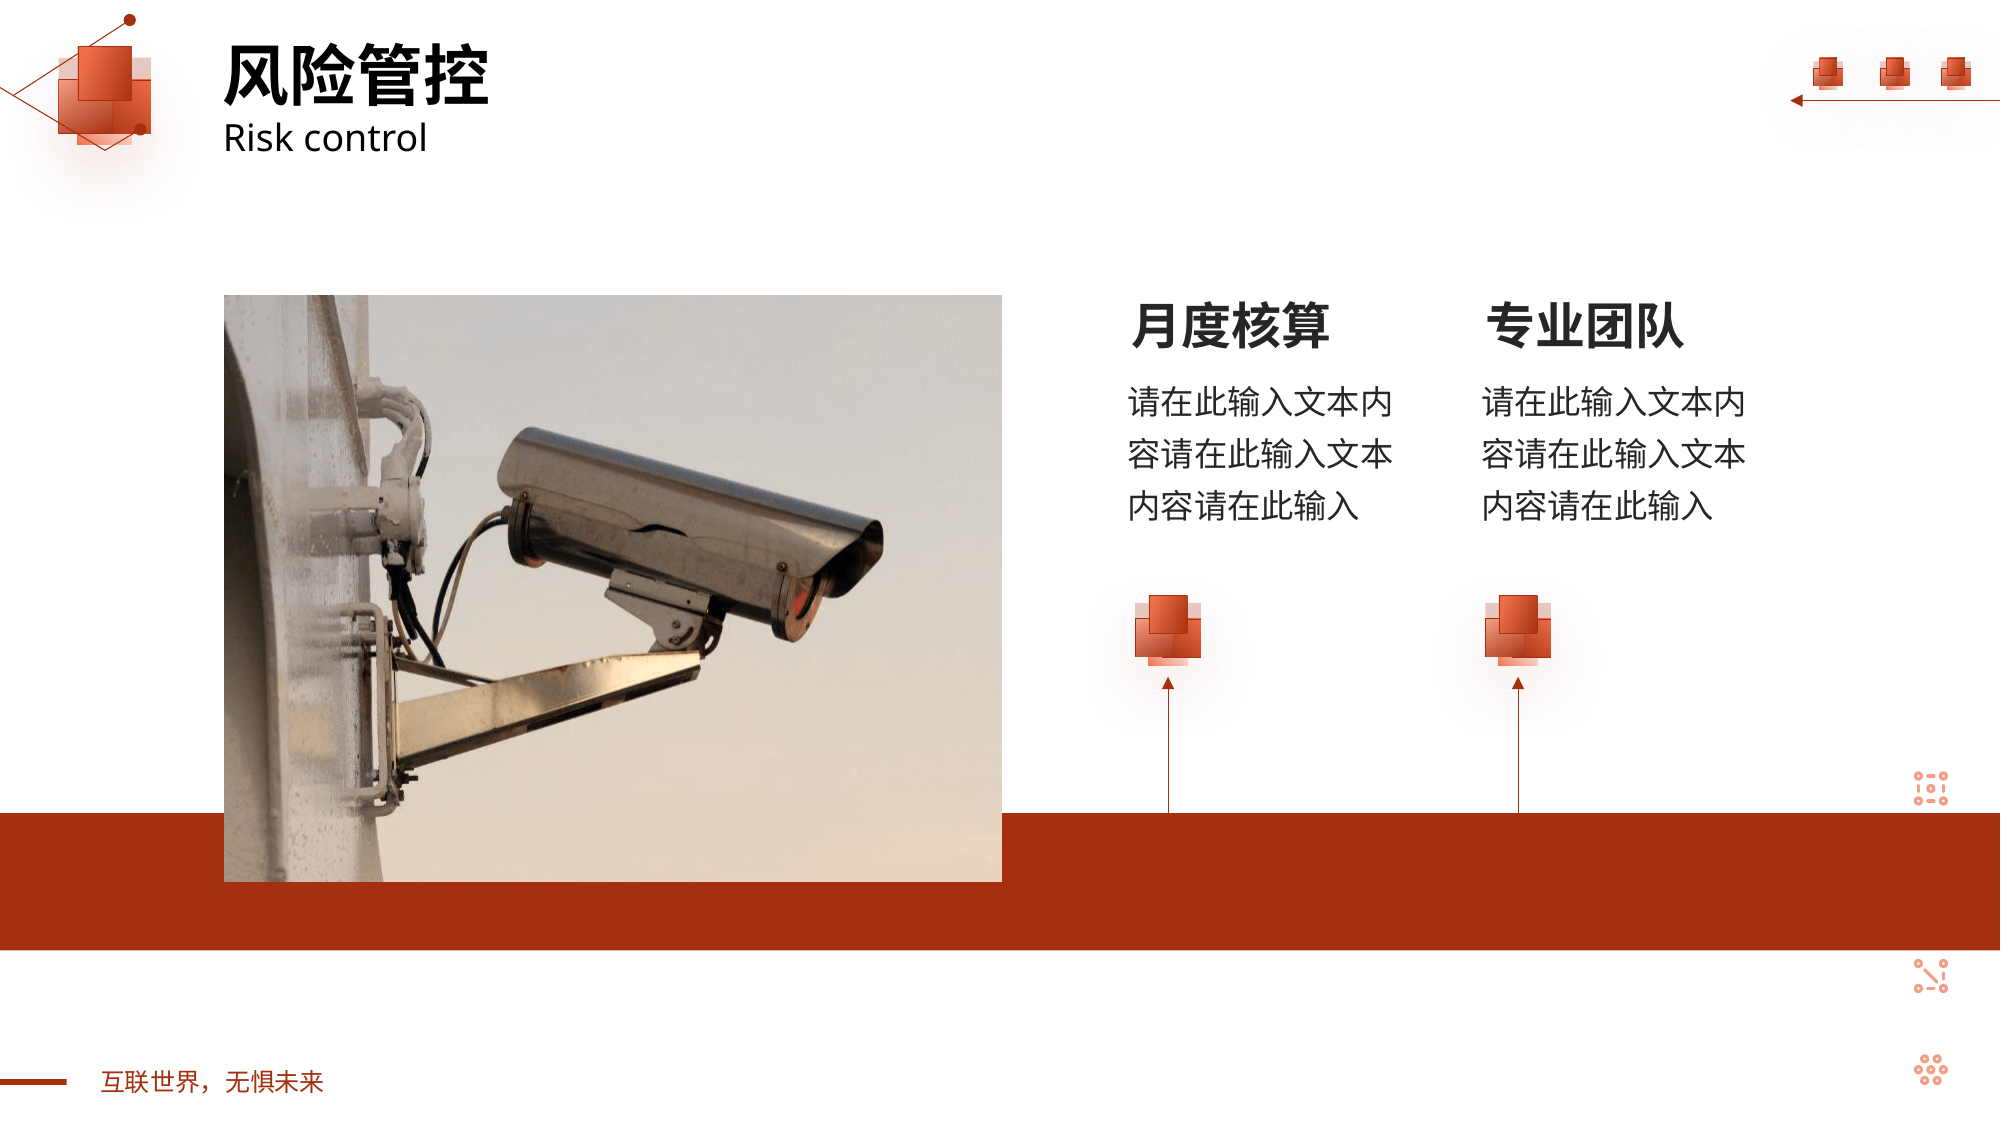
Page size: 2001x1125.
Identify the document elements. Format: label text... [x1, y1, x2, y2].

picture [224, 295, 1002, 882]
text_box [1112, 290, 1423, 530]
list Risk control [207, 111, 495, 168]
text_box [1485, 595, 1551, 666]
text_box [1466, 290, 1776, 530]
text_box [1135, 595, 1201, 666]
text_box [0, 812, 2000, 951]
list 风险管控 [207, 35, 653, 124]
